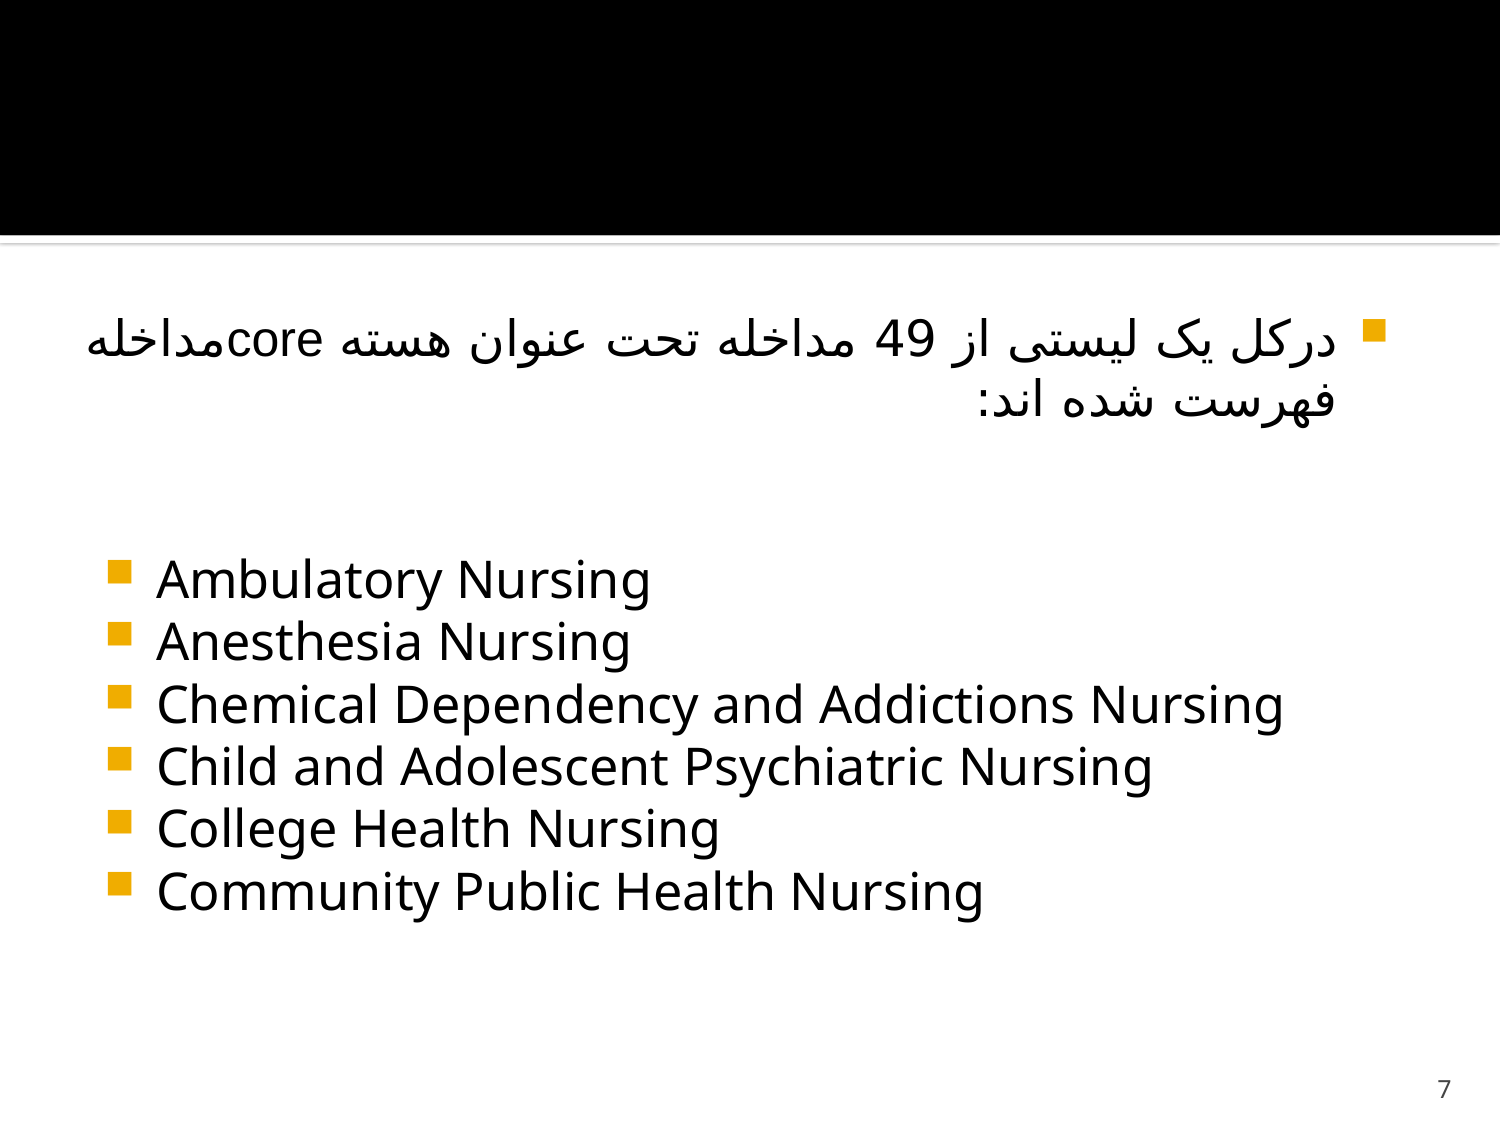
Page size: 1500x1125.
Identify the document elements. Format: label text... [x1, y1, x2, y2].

slide_number 7 [1345, 1062, 1467, 1108]
list درکل یک لیستی از 49 مداخله تحت عنوان هسته coreمداخله فهرست شده اند: Ambulatory Nursing Anesthesia Nursing Chemical Dependency and Addictions Nursing Child and Adolescent Psychiatric Nursing College Health Nursing Community Public Health Nursing [75, 291, 1425, 1050]
